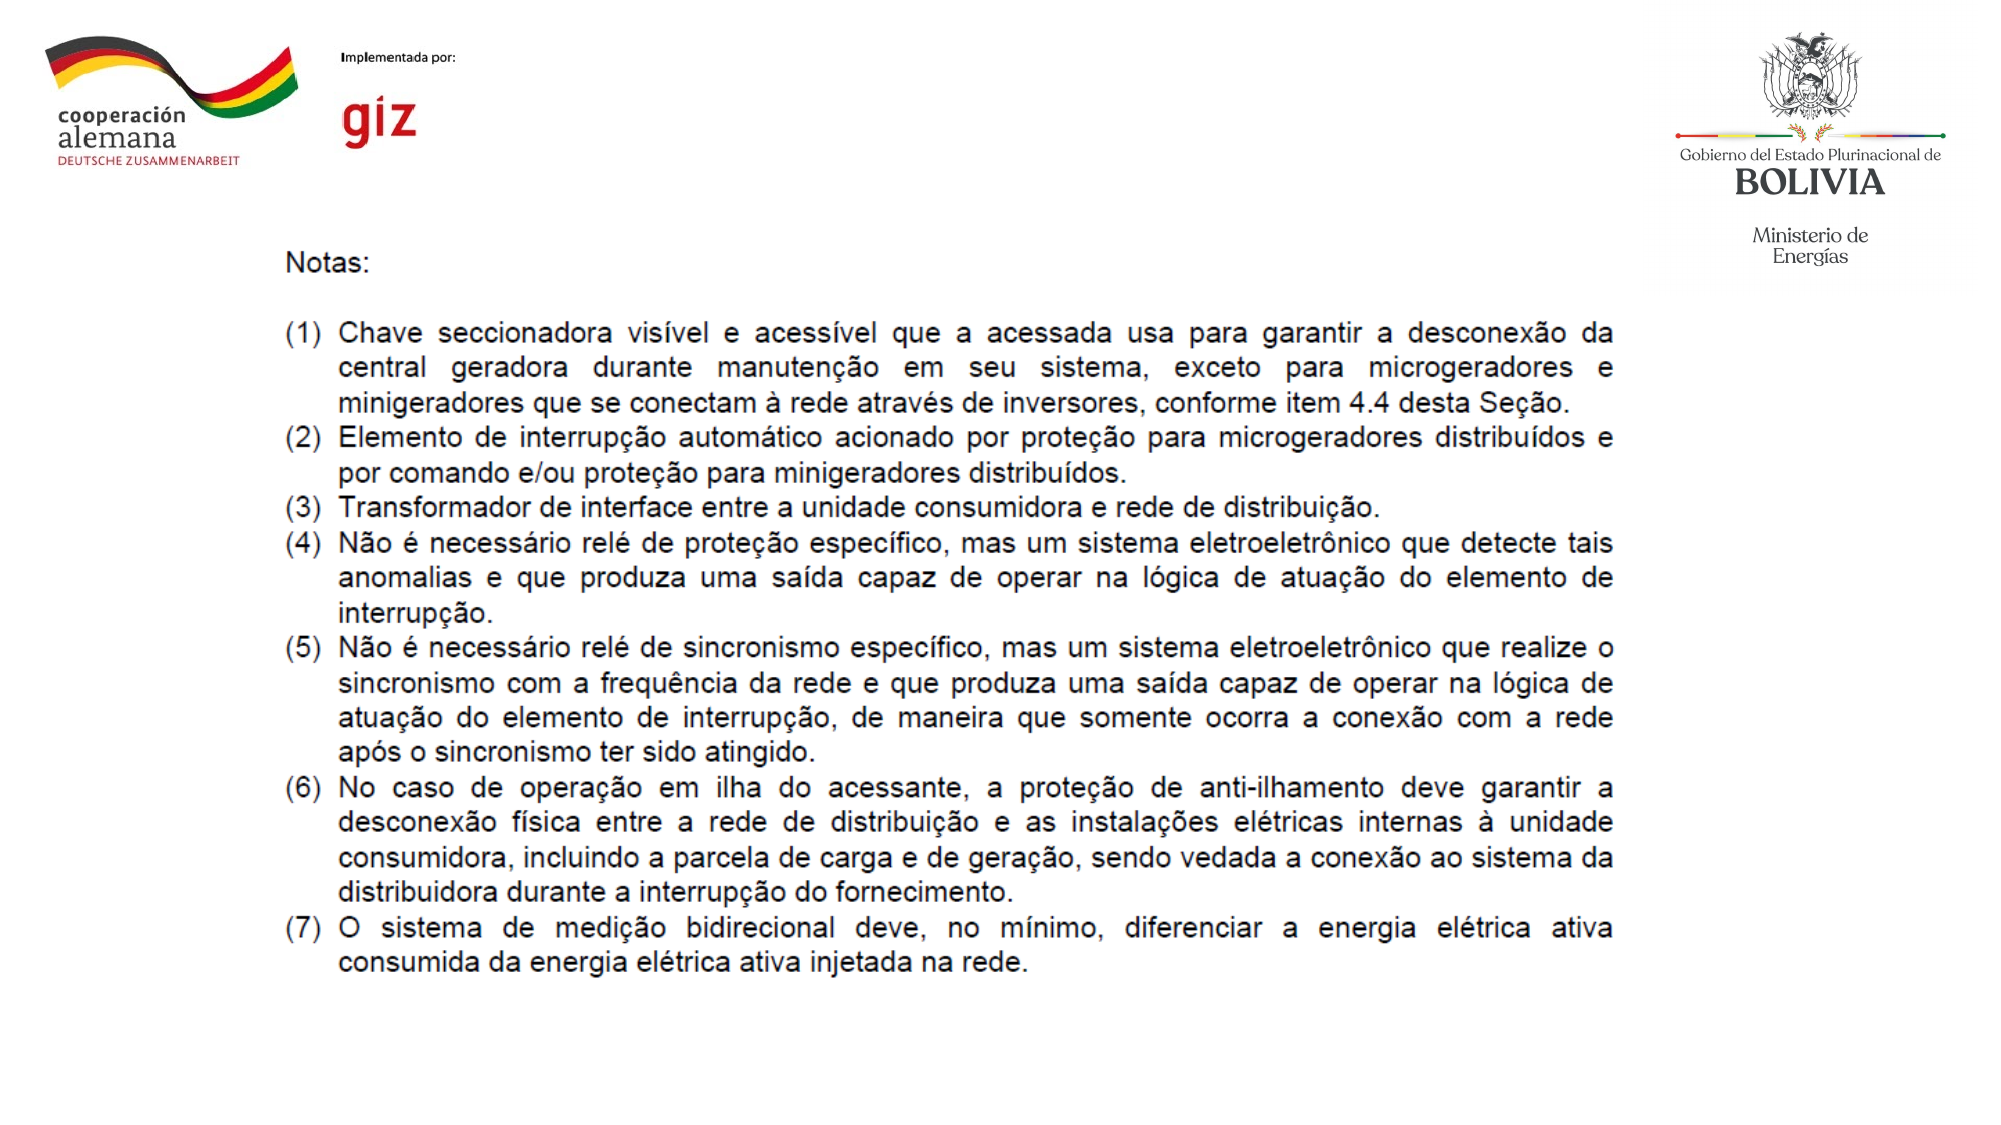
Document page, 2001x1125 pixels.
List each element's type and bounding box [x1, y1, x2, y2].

picture [16, 0, 483, 199]
picture [221, 0, 1978, 992]
